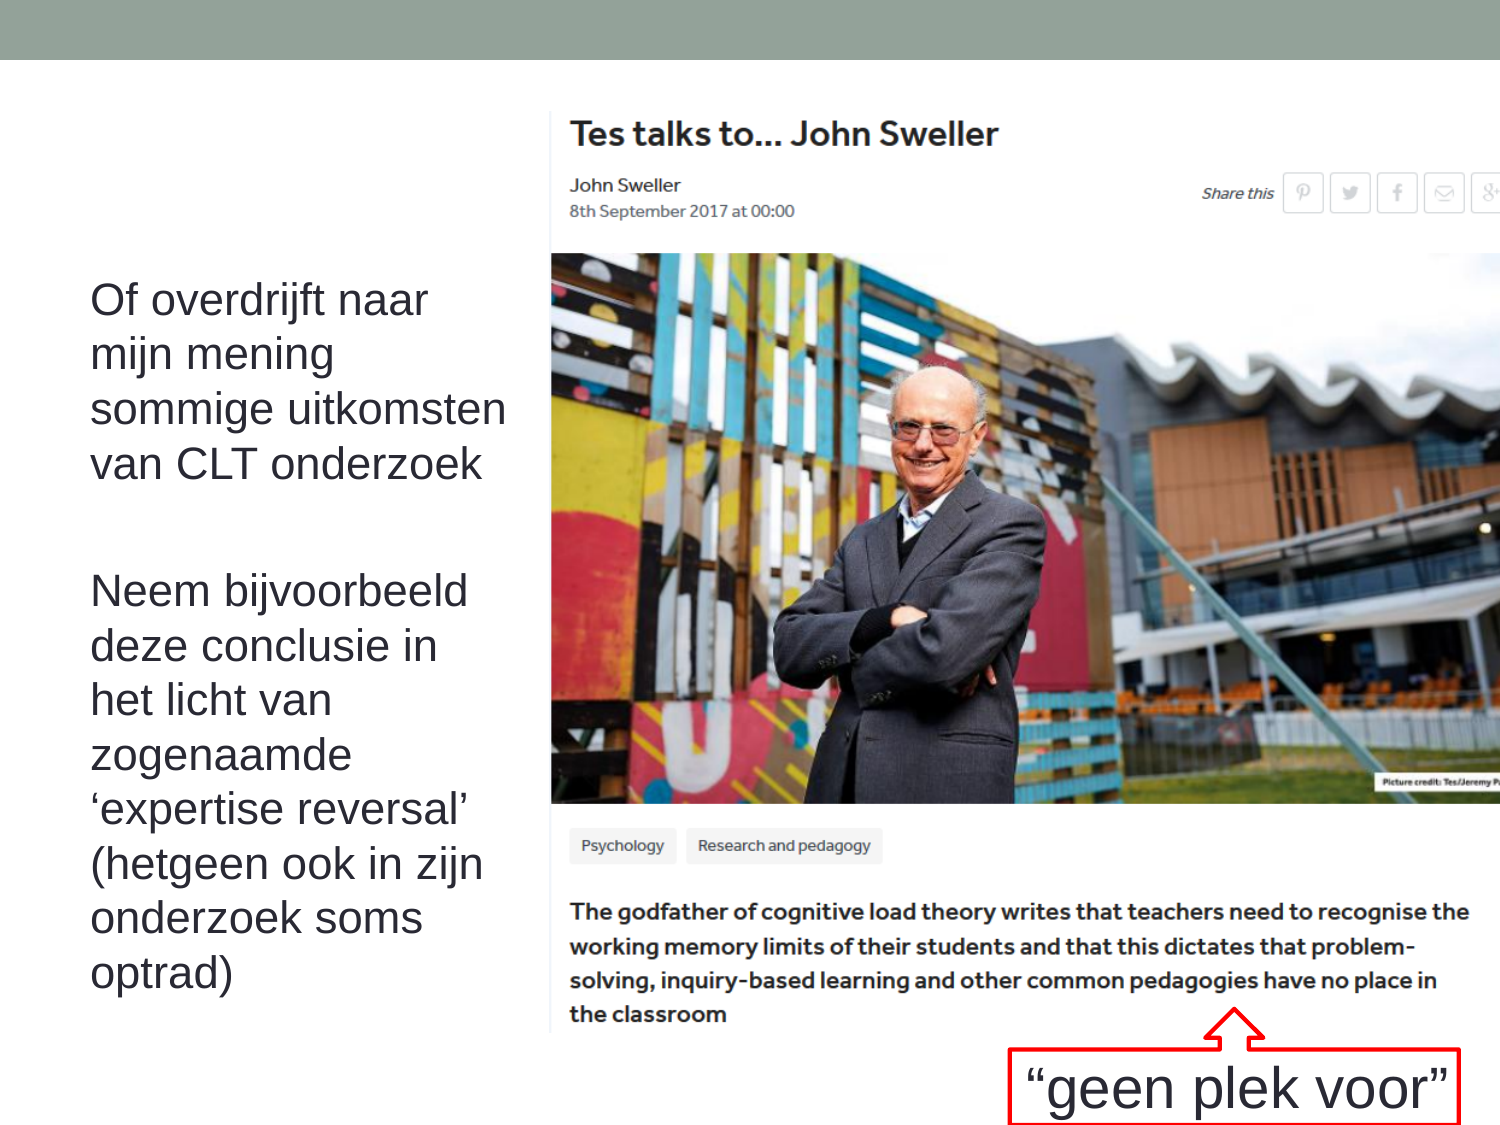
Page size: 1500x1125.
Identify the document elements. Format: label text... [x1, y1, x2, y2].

text_box [1007, 1047, 1012, 1125]
text_box “geen plek voor” [1012, 1043, 1465, 1125]
picture [548, 110, 1500, 1033]
list Of overdrijft naar mijn mening sommige uitkomsten van CLT onderzoek Neem bijvoorbeeld deze conclusie in het licht van zogenaamde ‘expertise reversal’ (hetgeen ook in zijn onderzoek soms optrad) [75, 262, 526, 1063]
